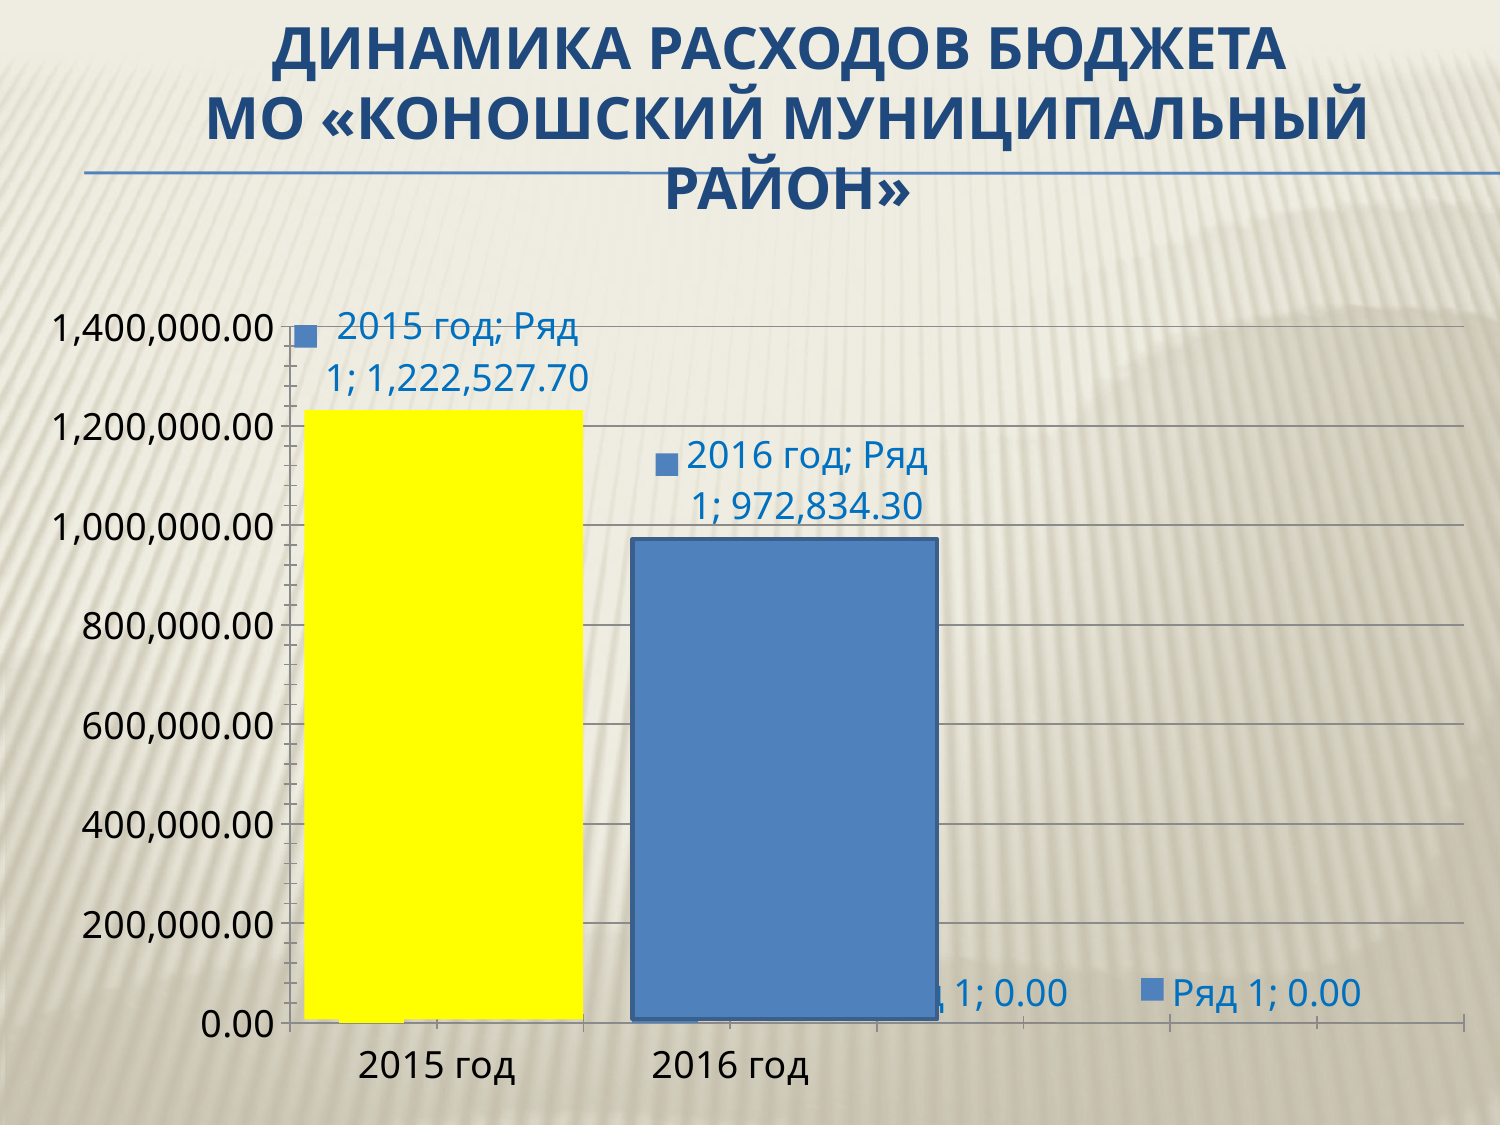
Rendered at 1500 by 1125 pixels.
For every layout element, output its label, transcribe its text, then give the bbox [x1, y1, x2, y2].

title ДИНАМИКА РАСХОДОВ БЮДЖЕТА МО «КОНОШСКИЙ МУНИЦИПАЛЬНЫЙ РАЙОН» [75, 46, 1500, 185]
chart [0, 292, 1465, 1125]
